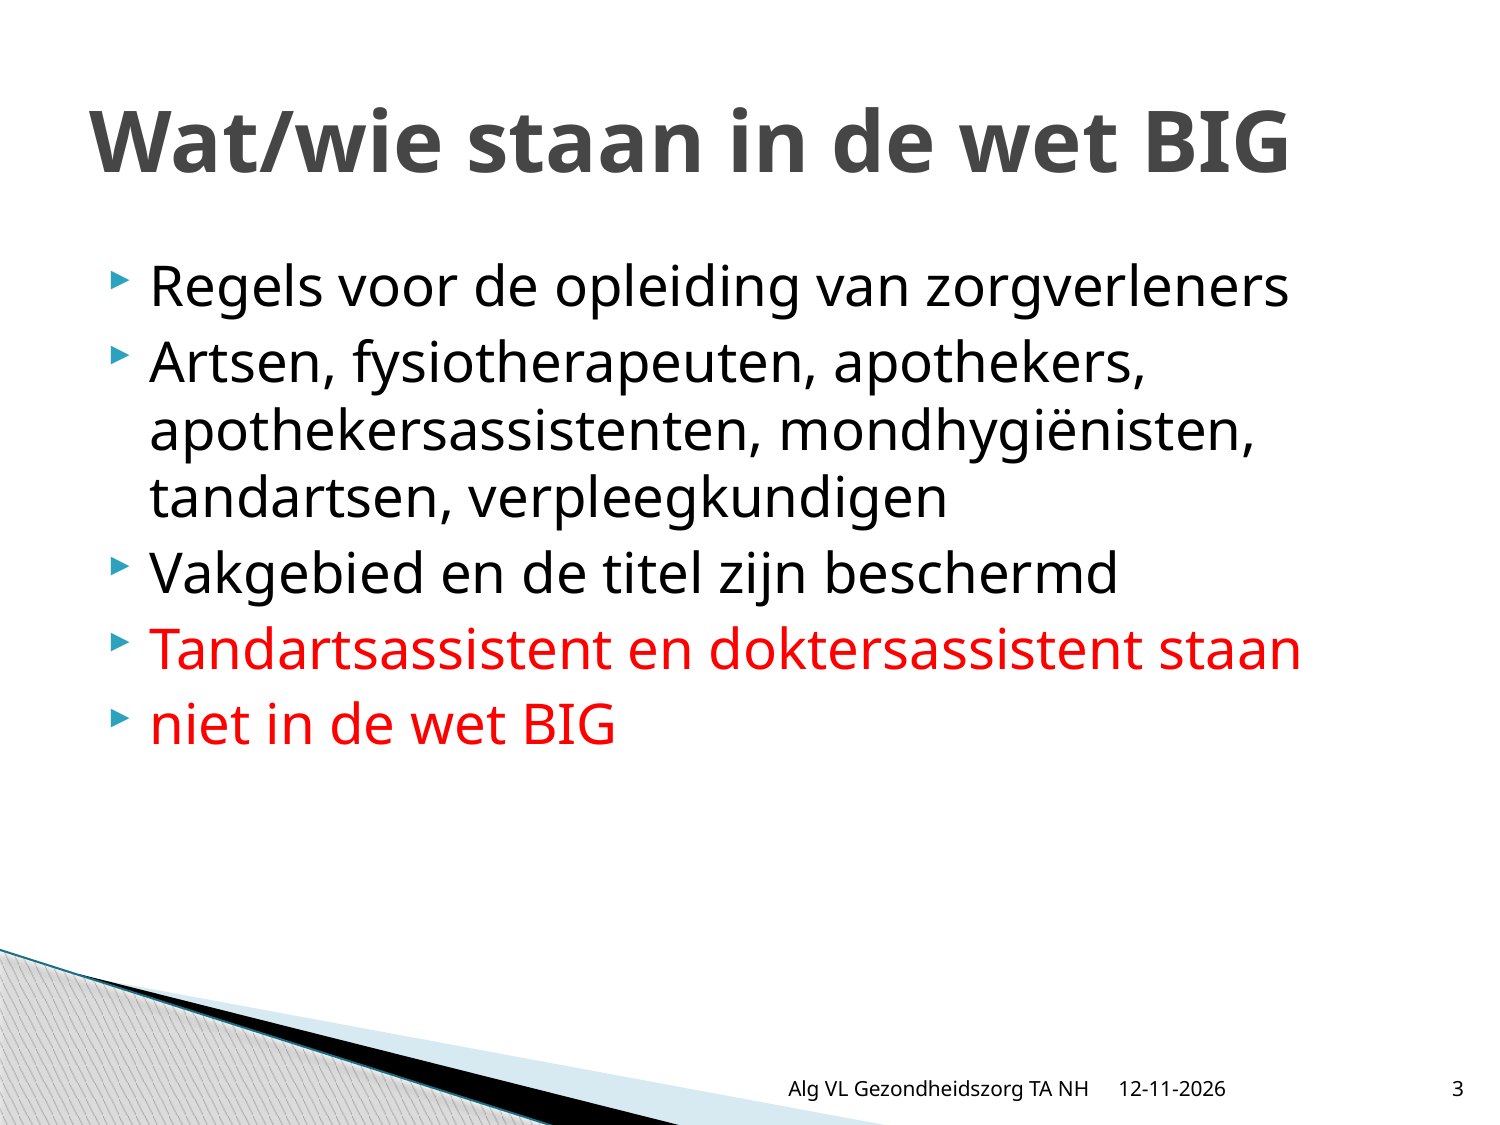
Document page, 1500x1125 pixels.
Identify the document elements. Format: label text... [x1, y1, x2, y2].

title Wat/wie staan in de wet BIG [75, 45, 1425, 233]
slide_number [1105, 1051, 1418, 1112]
slide_number 3 [1418, 1051, 1479, 1112]
list Regels voor de opleiding van zorgverleners Artsen, fysiotherapeuten, apothekers, apothekersassistenten, mondhygiënisten, tandartsen, verpleegkundigen Vakgebied en de titel zijn beschermd Tandartsassistent en doktersassistent staan niet in de wet BIG [75, 243, 1425, 986]
footer Alg VL Gezondheidszorg TA NH [718, 1051, 1105, 1112]
